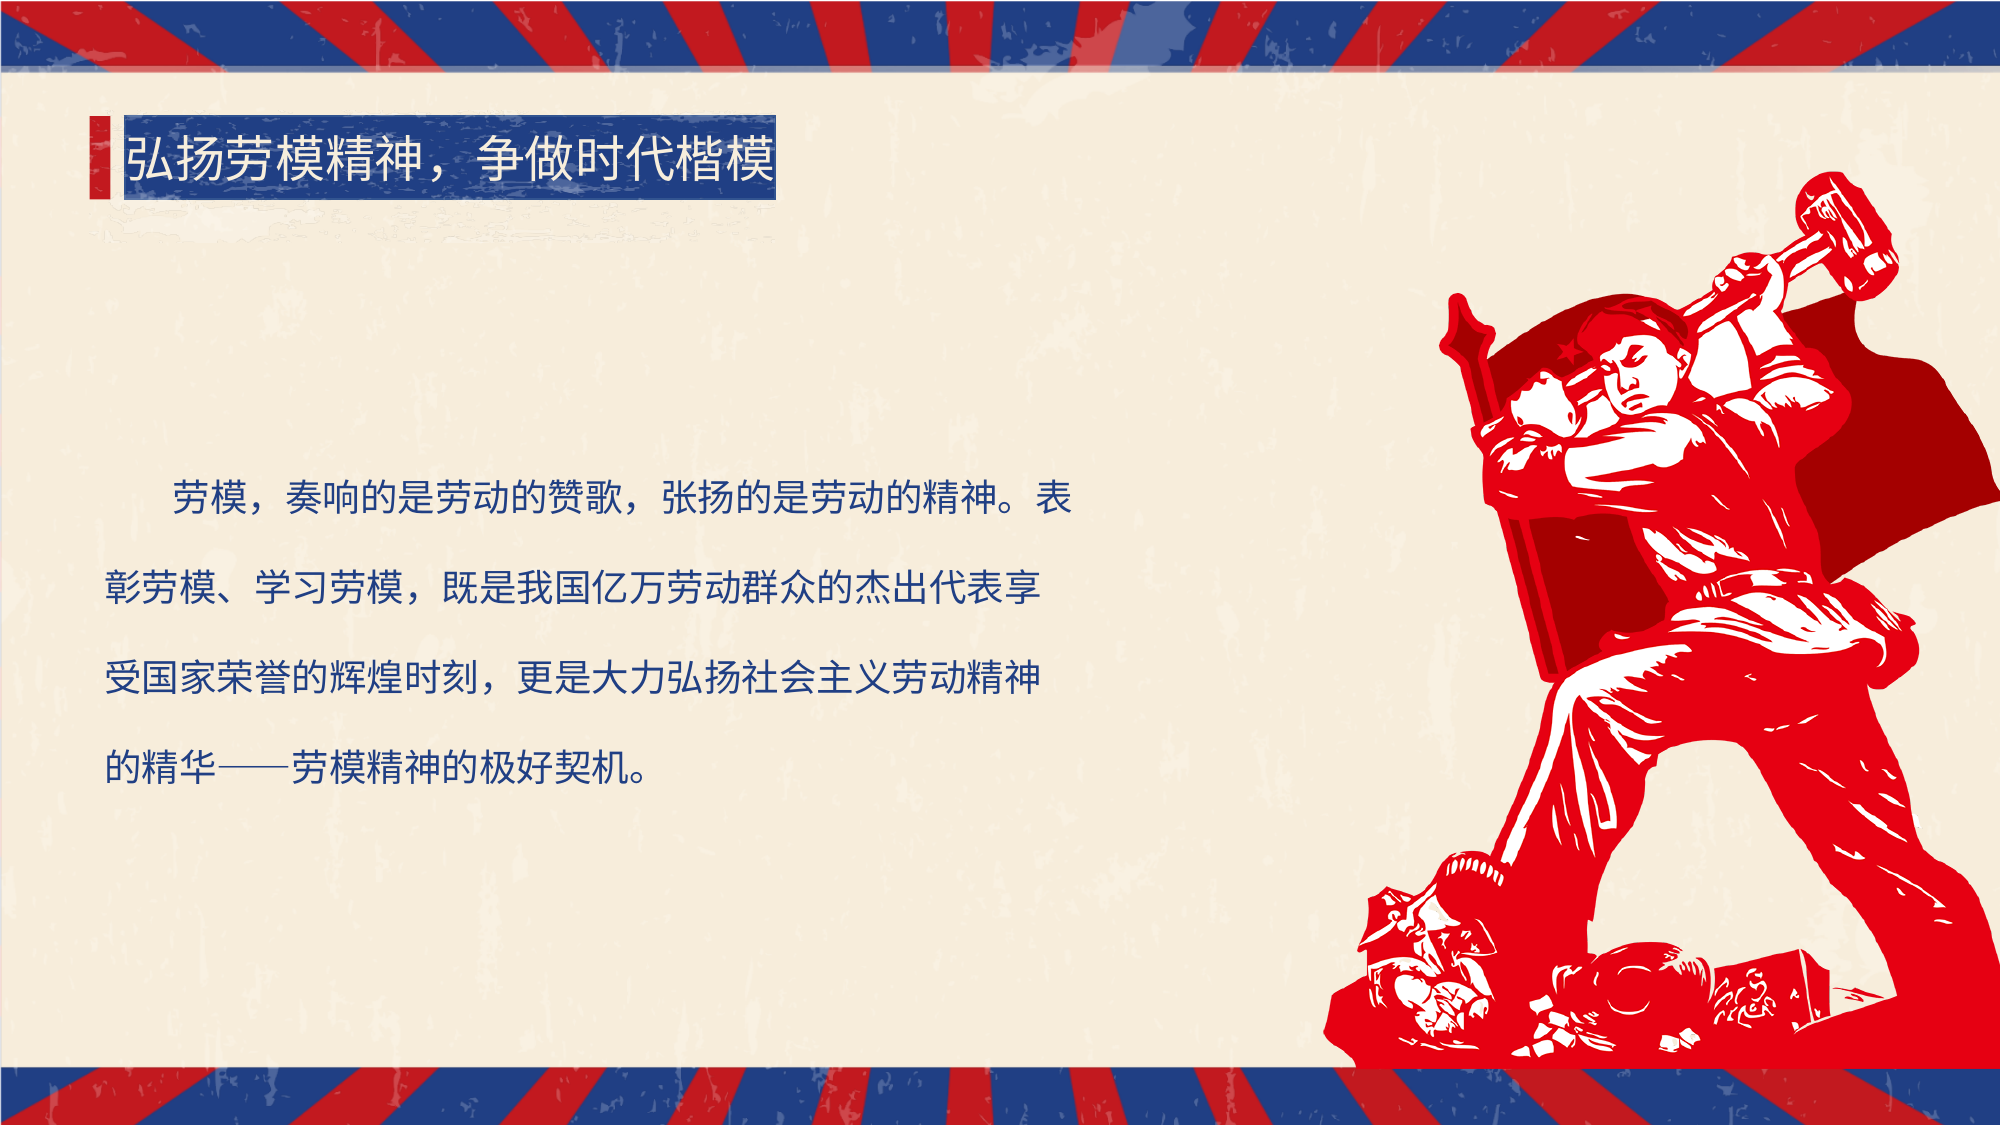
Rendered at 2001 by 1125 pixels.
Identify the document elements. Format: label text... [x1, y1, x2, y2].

text_box 劳模，奏响的是劳动的赞歌，张扬的是劳动的精神。表彰劳模、学习劳模，既是我国亿万劳动群众的杰出代表享受国家荣誉的辉煌时刻，更是大力弘扬社会主义劳动精神的精华——劳模精神的极好契机。 [89, 421, 1090, 796]
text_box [89, 110, 803, 243]
picture [2, 2, 2000, 1125]
